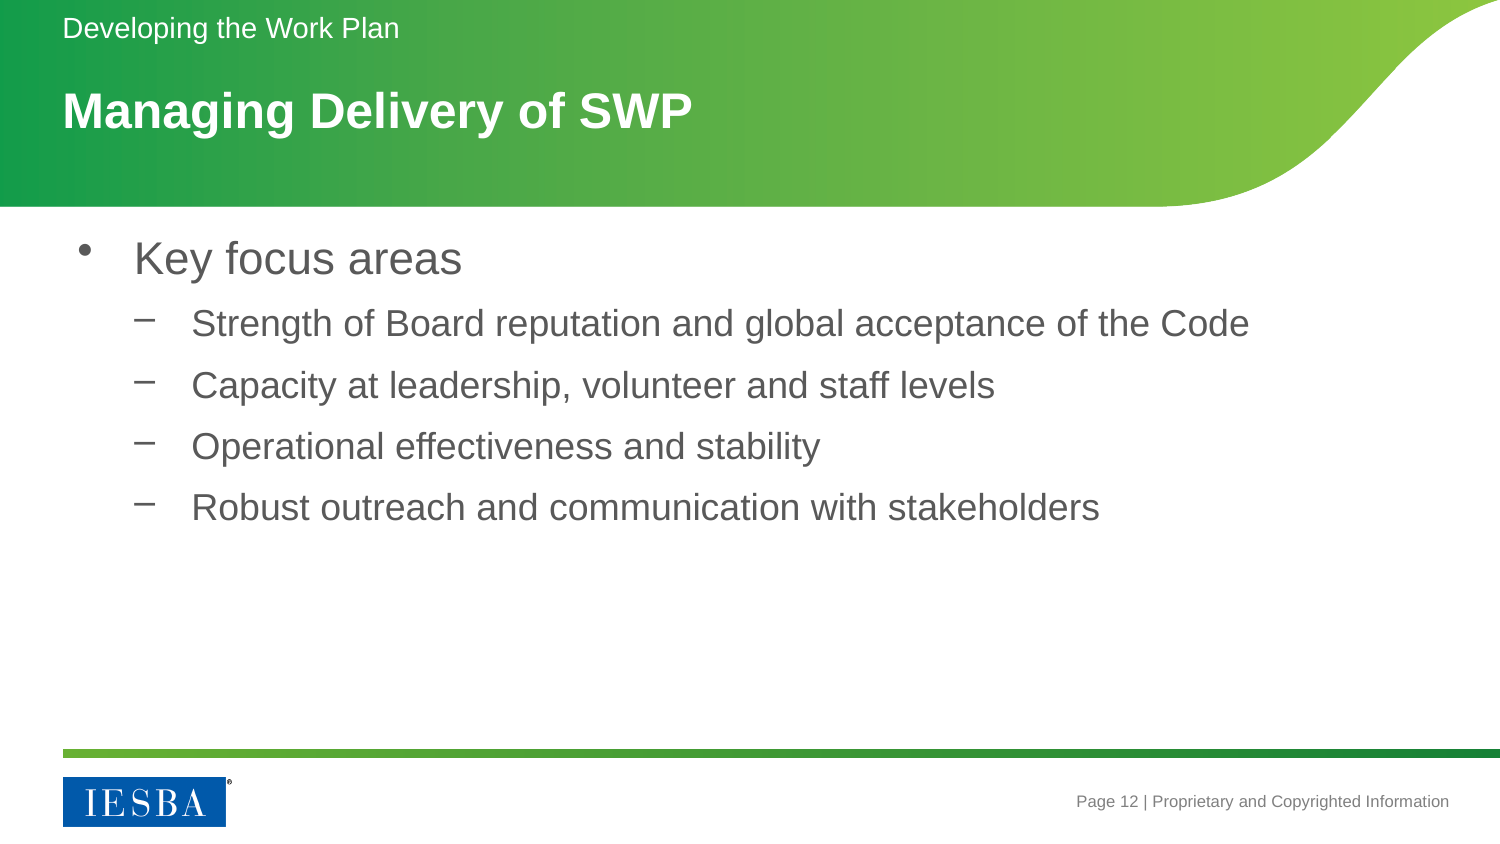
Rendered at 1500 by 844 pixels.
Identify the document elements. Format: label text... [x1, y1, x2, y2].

title Managing Delivery of SWP [62, 75, 1300, 142]
picture [0, 0, 1500, 207]
list Key focus areas Strength of Board reputation and global acceptance of the Code Capacity at leadership, volunteer and staff levels Operational effectiveness and stability Robust outreach and communication with stakeholders [62, 220, 1450, 747]
subtitle Developing the Work Plan [62, 9, 925, 60]
picture [63, 777, 232, 827]
